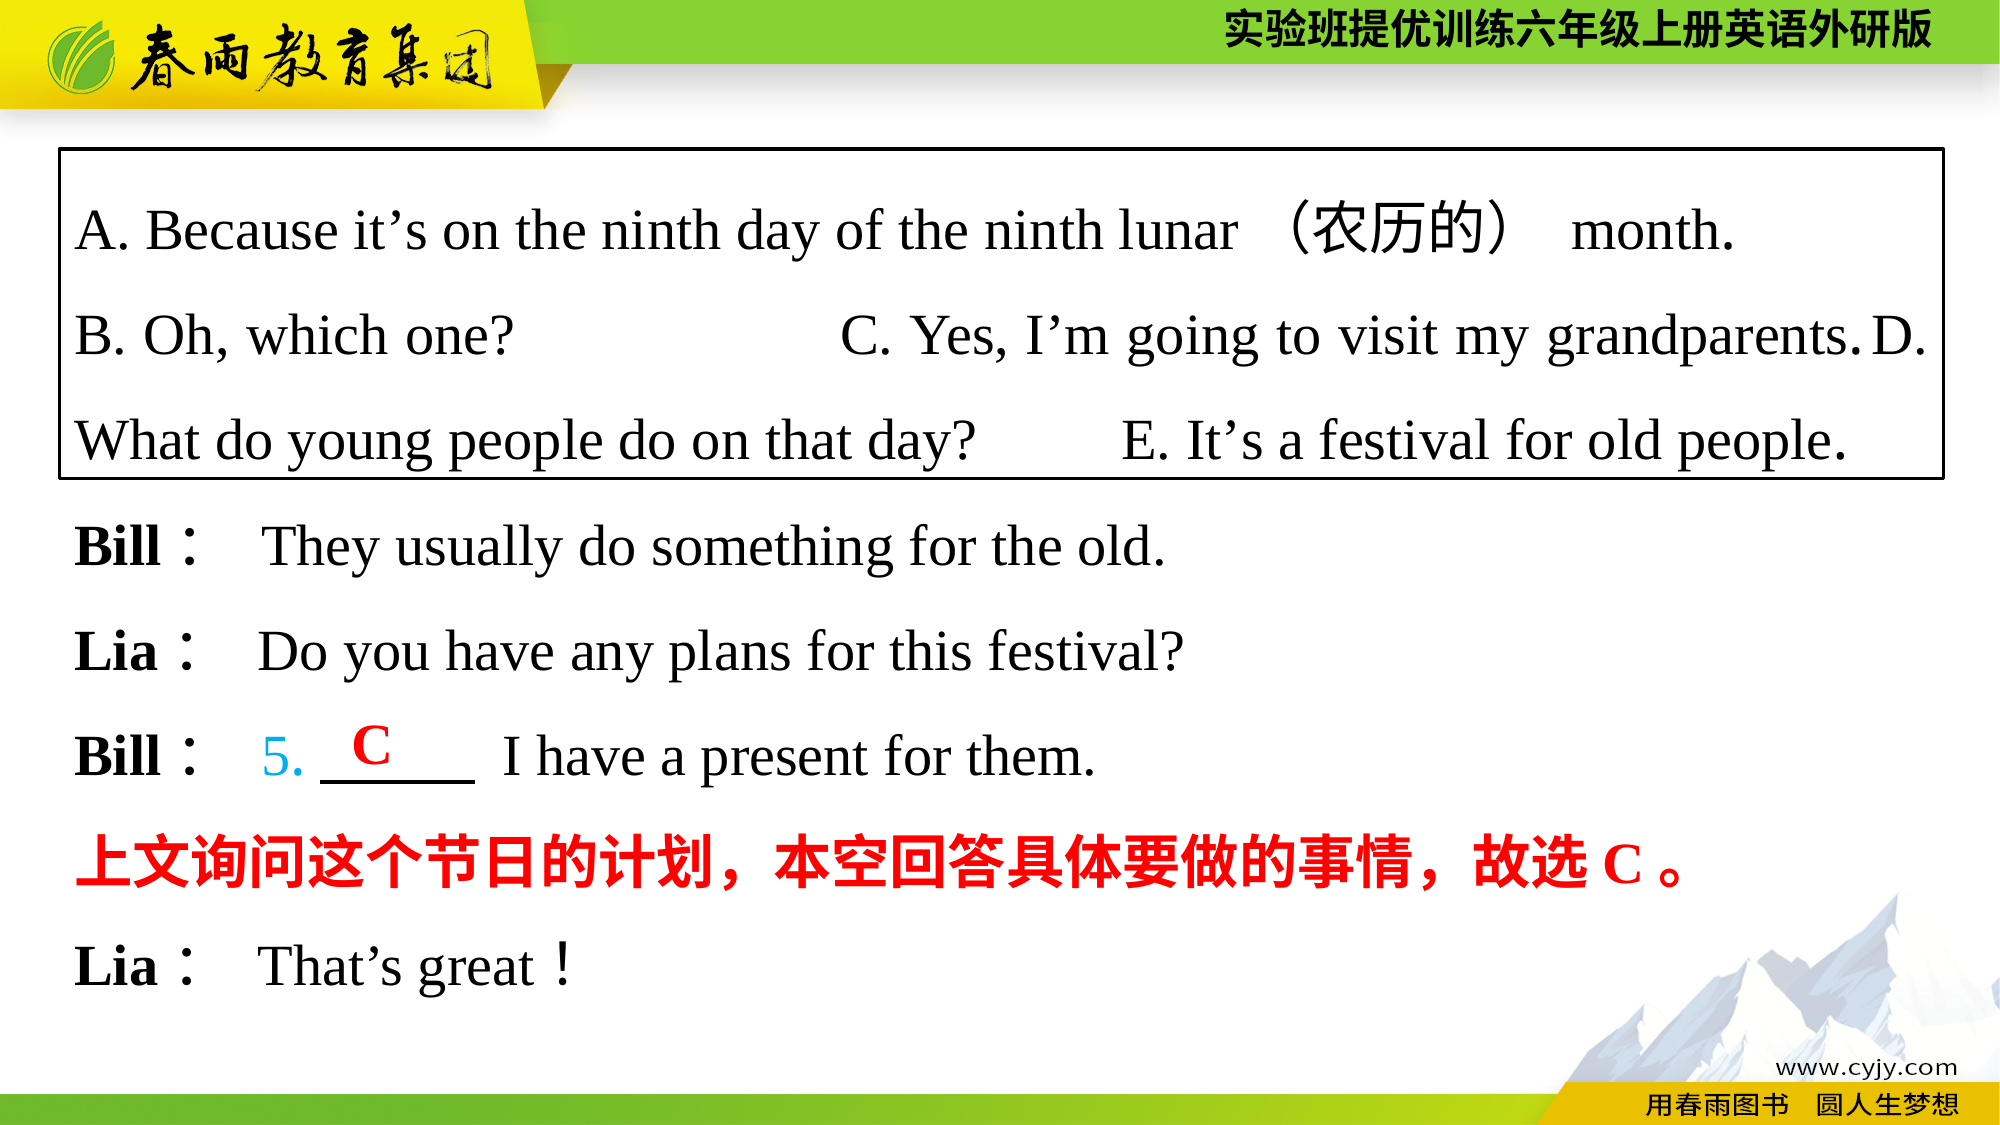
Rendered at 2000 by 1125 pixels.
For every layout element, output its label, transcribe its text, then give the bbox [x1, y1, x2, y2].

text_box C [336, 698, 409, 784]
list Bill： They usually do something for the old. Lia： Do you have any plans for this festival? Bill： 5. I have a present for them. Lia： That’s great！ [59, 903, 1944, 1011]
text_box A. Because it’s on the ninth day of the ninth lunar（农历的） month. B. Oh, which one? C. Yes, I’m going to visit my grandparents. D. What do young people do on that day? E. It’s a festival for old people. [59, 149, 1944, 479]
picture [0, 0, 2000, 1125]
text_box 上文询问这个节日的计划，本空回答具体要做的事情，故选C。 [59, 782, 1944, 903]
list Bill： They usually do something for the old. Lia： Do you have any plans for this festival? Bill： 5. I have a present for them. Lia： That’s great！ [59, 479, 1944, 782]
